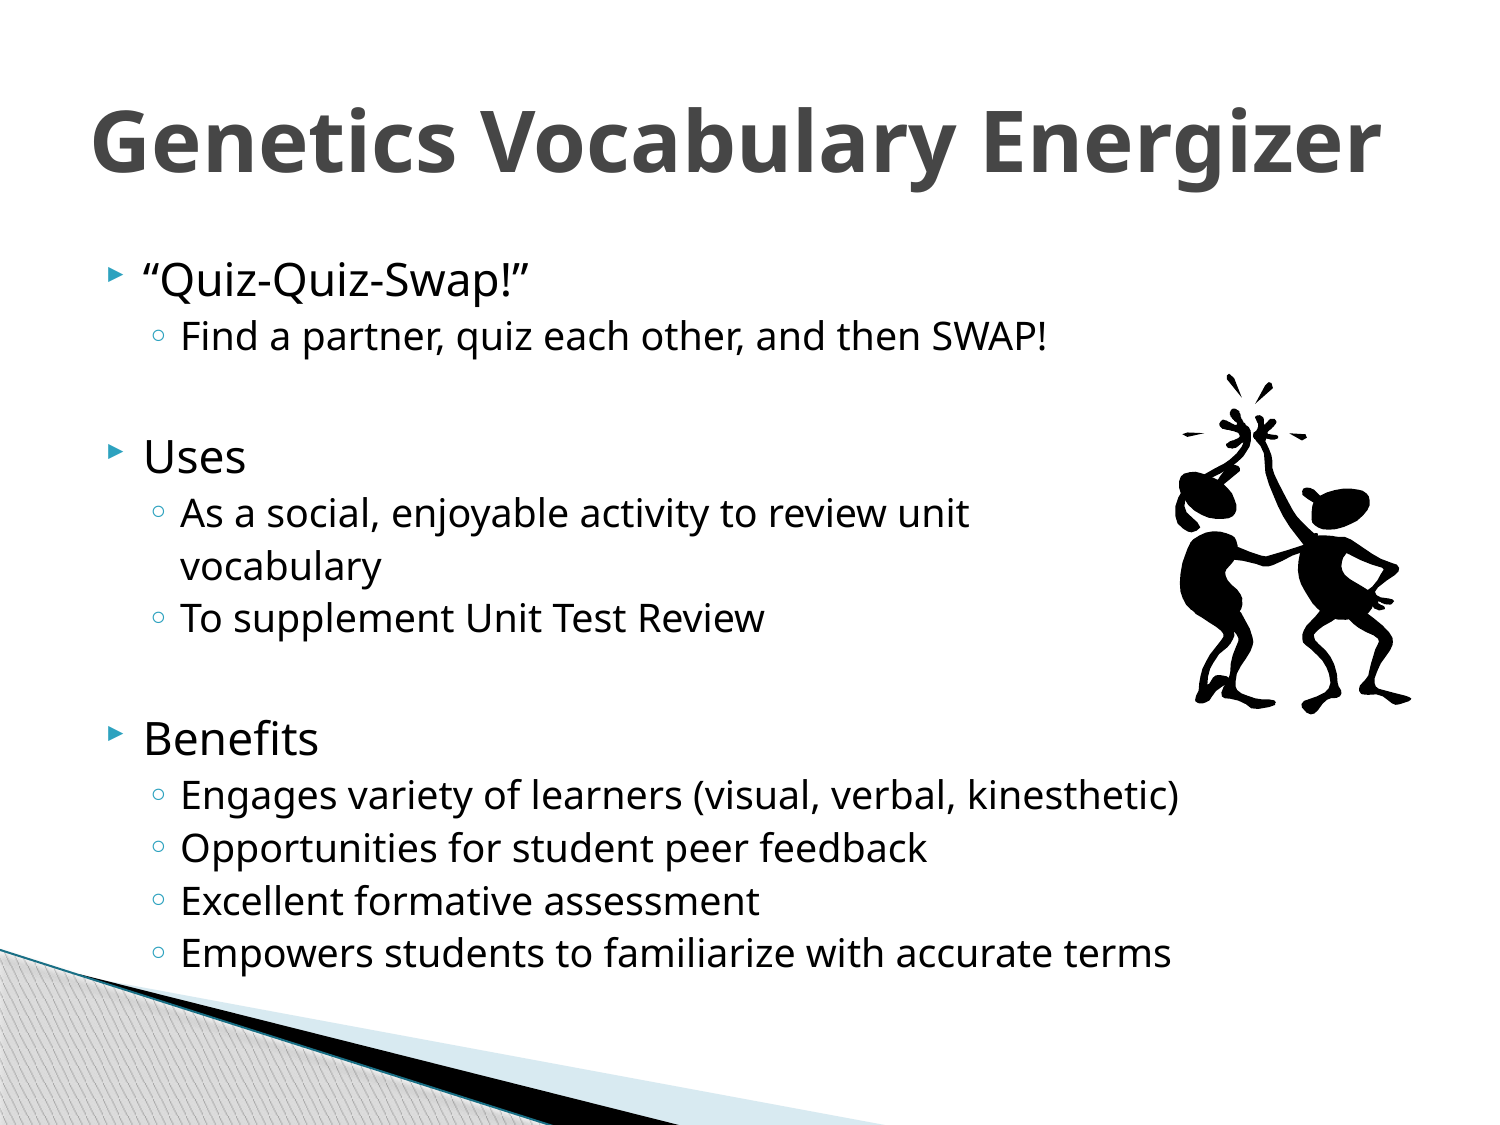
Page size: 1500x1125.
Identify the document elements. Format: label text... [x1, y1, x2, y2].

list “Quiz-Quiz-Swap!” Find a partner, quiz each other, and then SWAP! Uses As a social, enjoyable activity to review unit vocabulary To supplement Unit Test Review Benefits Engages variety of learners (visual, verbal, kinesthetic) Opportunities for student peer feedback Excellent formative assessment Empowers students to familiarize with accurate terms [75, 243, 1425, 986]
title Genetics Vocabulary Energizer [75, 45, 1425, 233]
picture [1174, 373, 1412, 715]
